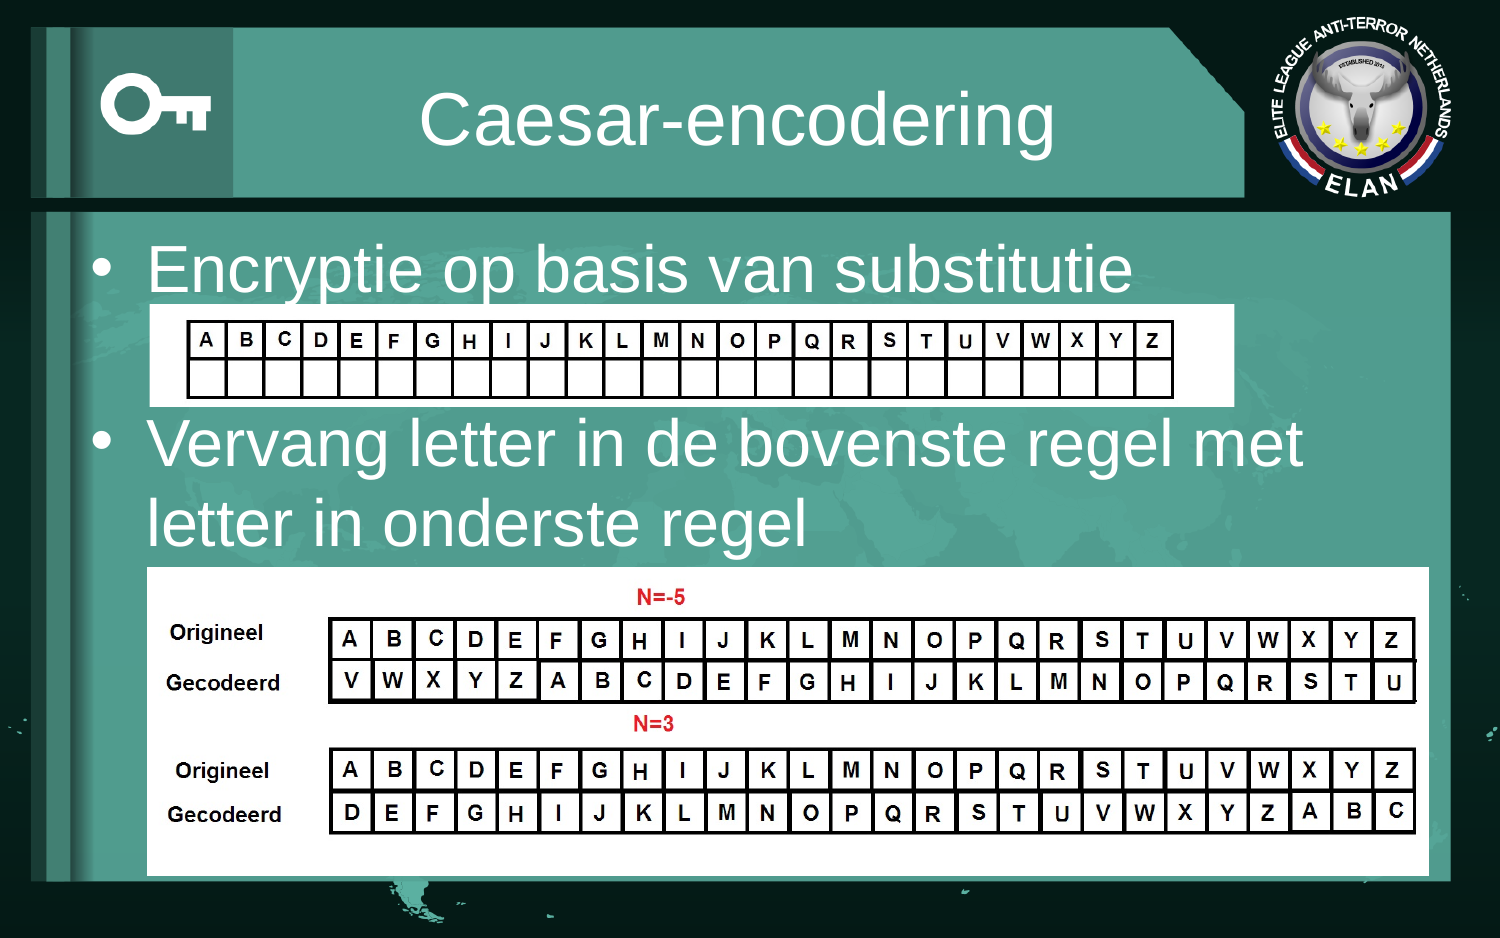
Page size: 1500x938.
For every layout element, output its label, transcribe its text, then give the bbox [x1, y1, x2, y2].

list Encryptie op basis van substitutie Vervang letter in de bovenste regel met letter in onderste regel [75, 218, 1447, 838]
title Caesar-encodering [230, 37, 1247, 194]
picture [0, 0, 1500, 938]
